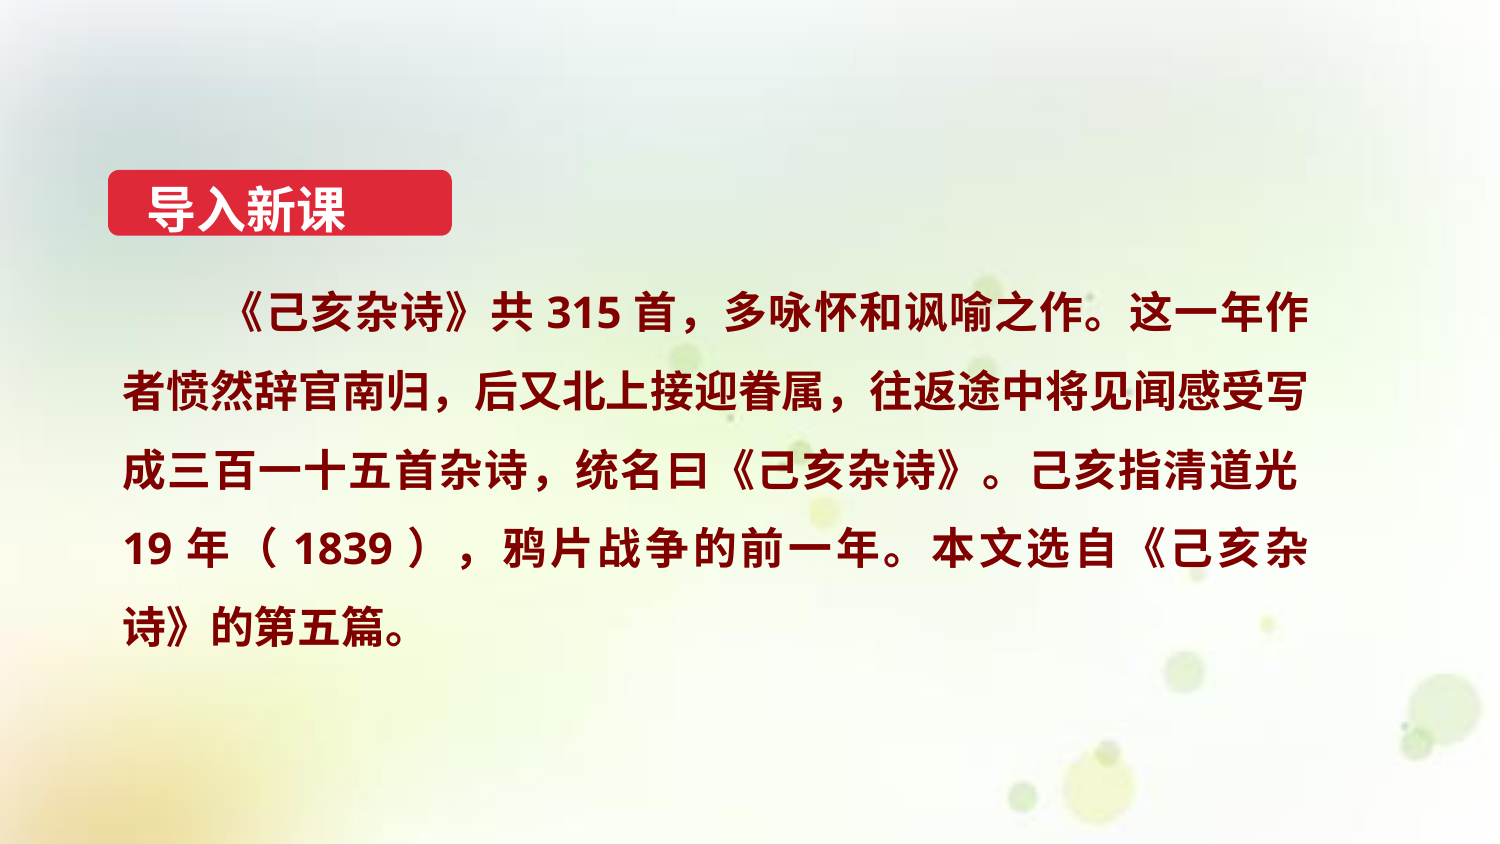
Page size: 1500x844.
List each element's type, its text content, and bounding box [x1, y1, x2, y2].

picture [0, 0, 1500, 844]
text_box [108, 169, 452, 246]
text_box 《己亥杂诗》共315首，多咏怀和讽喻之作。这一年作者愤然辞官南归，后又北上接迎眷属，往返途中将见闻感受写成三百一十五首杂诗，统名曰《己亥杂诗》。己亥指清道光19年（1839），鸦片战争的前一年。本文选自《己亥杂诗》的第五篇。 [107, 251, 1325, 660]
